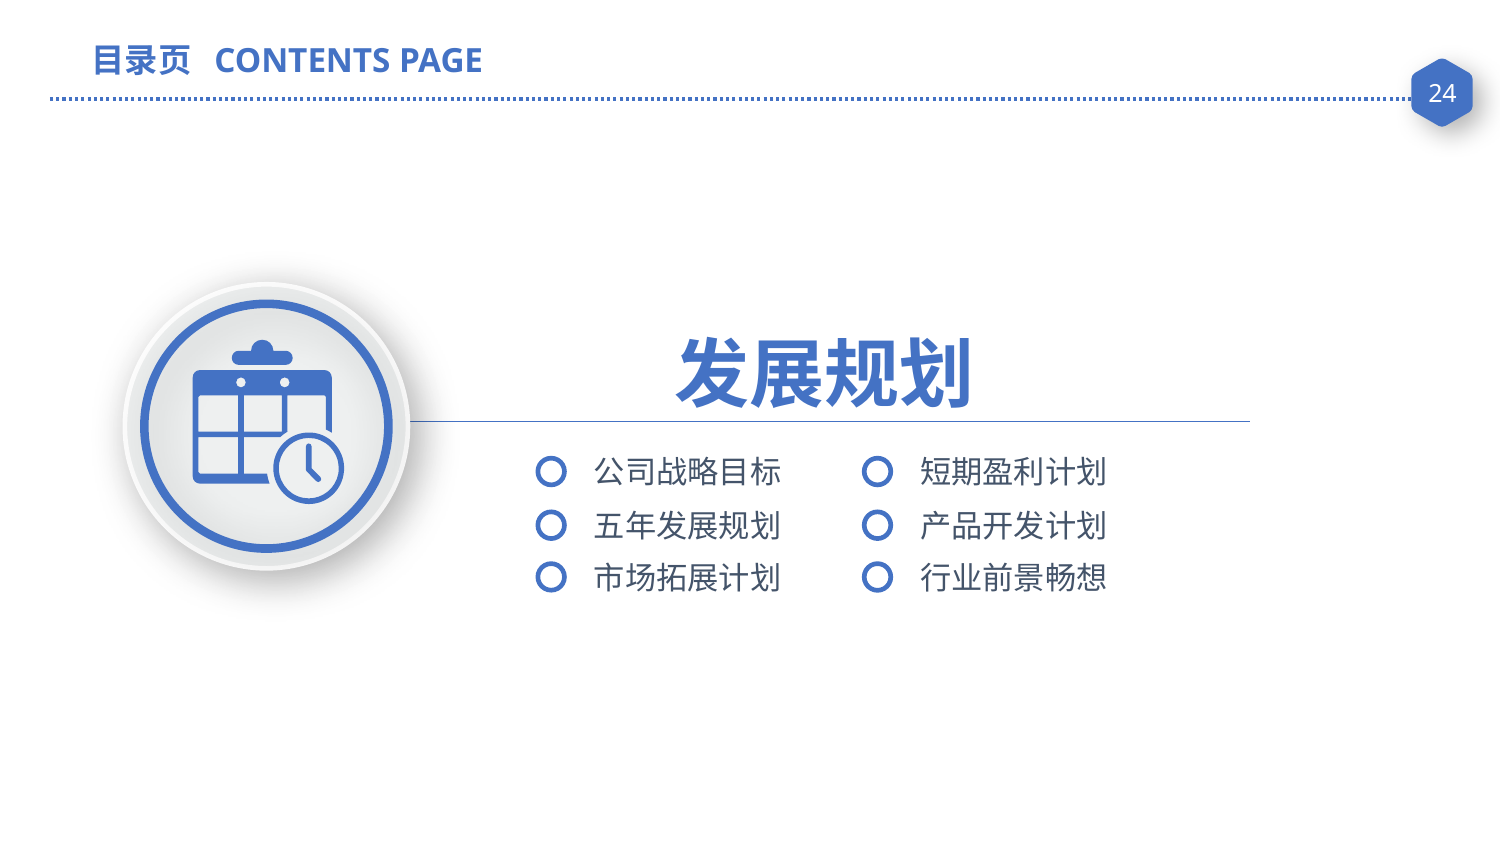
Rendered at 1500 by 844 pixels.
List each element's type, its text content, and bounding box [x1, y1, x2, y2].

text_box 产品开发计划 [908, 500, 1188, 550]
text_box 目录页 CONTENTS PAGE [53, 22, 551, 95]
text_box [537, 511, 565, 539]
text_box 发展规划 [440, 320, 1210, 421]
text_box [124, 284, 408, 569]
text_box [537, 458, 565, 485]
text_box [864, 458, 891, 485]
text_box [537, 563, 565, 591]
text_box 公司战略目标 [582, 446, 862, 496]
text_box 短期盈利计划 [908, 446, 1188, 496]
text_box 五年发展规划 [582, 500, 862, 550]
text_box [864, 511, 891, 539]
text_box 市场拓展计划 [582, 552, 862, 601]
text_box 行业前景畅想 [908, 552, 1188, 601]
text_box [864, 563, 891, 591]
